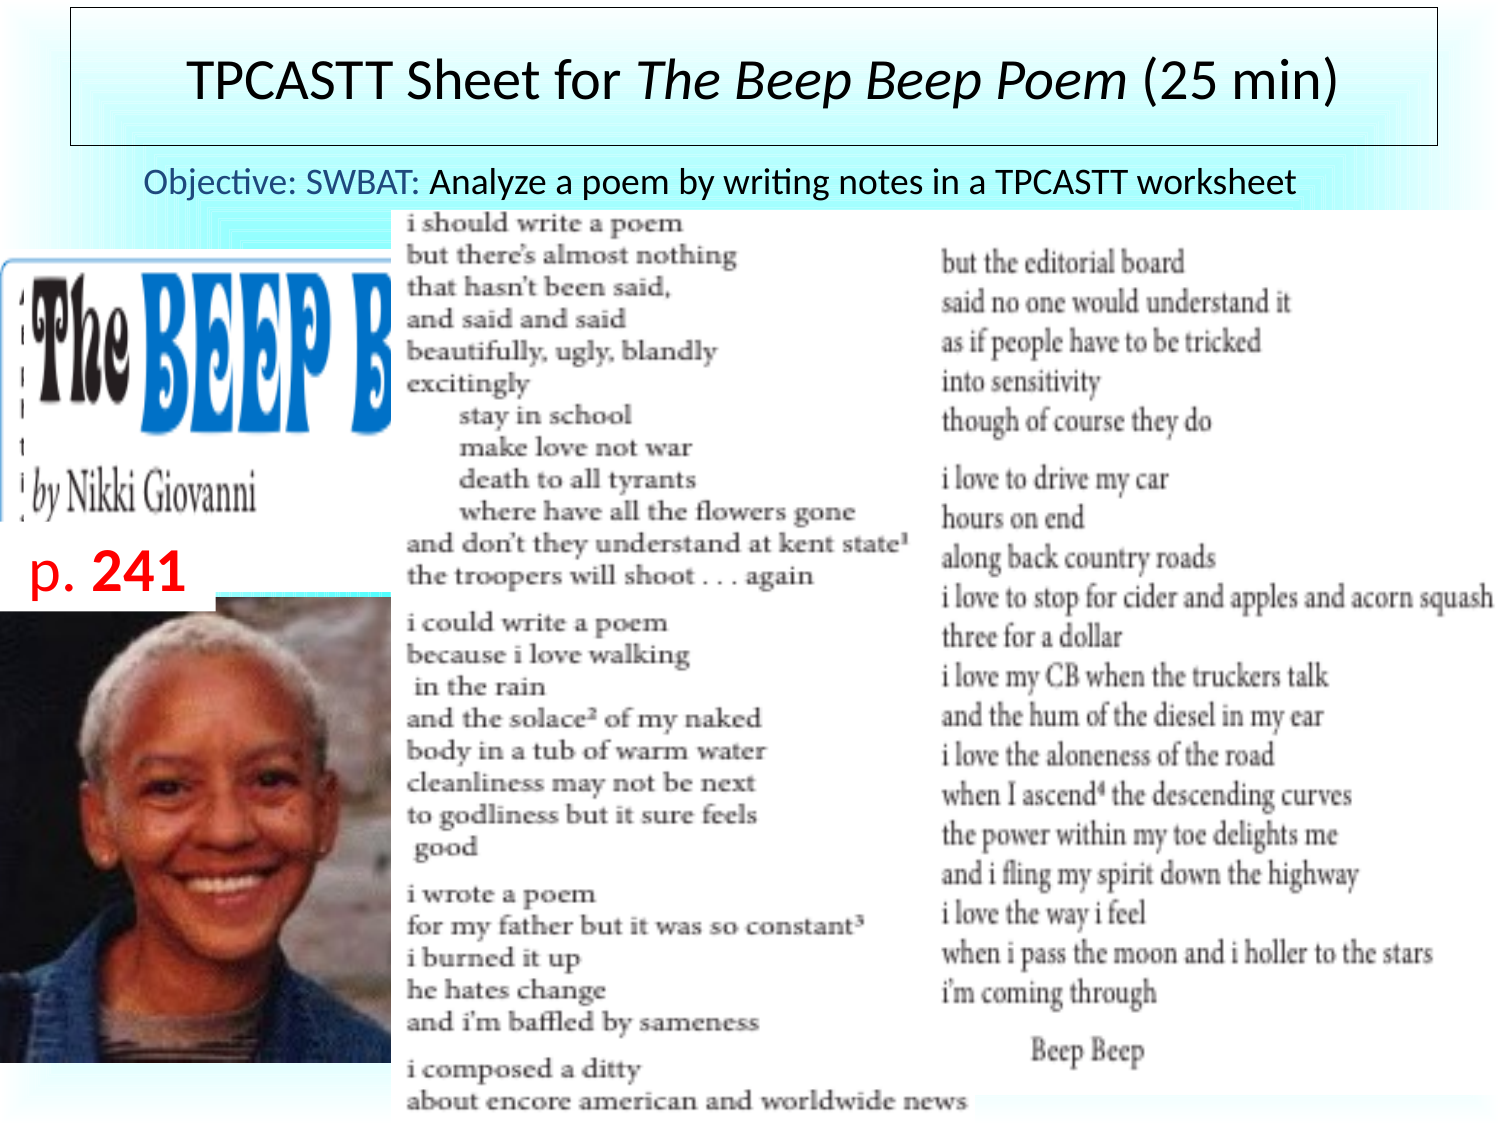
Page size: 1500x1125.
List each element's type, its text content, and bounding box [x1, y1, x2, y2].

title TPCASTT Sheet for The Beep Beep Poem (25 min) [70, 7, 1438, 146]
text_box Objective: SWBAT: Analyze a poem by writing notes in a TPCASTT worksheet [24, 149, 1367, 210]
picture [0, 210, 1500, 1125]
